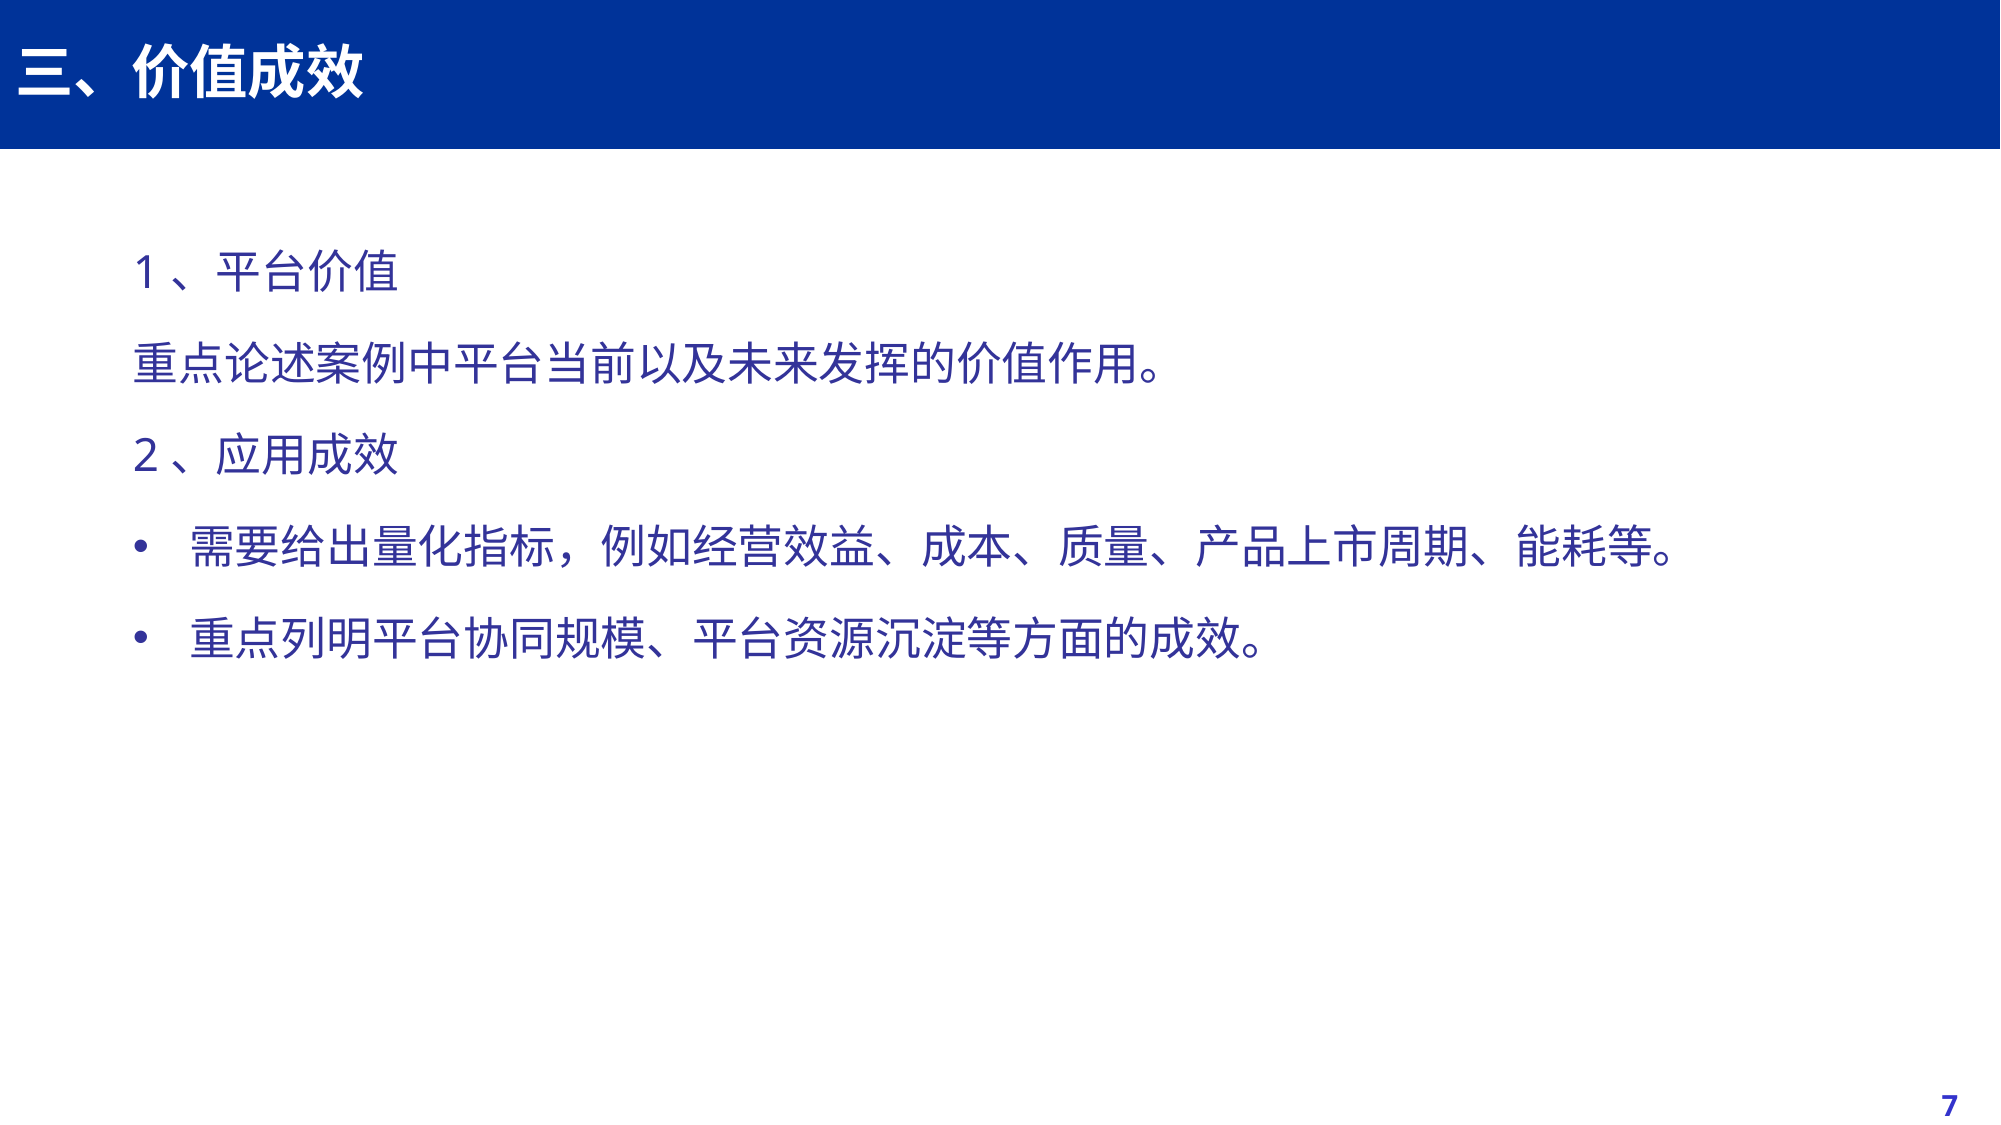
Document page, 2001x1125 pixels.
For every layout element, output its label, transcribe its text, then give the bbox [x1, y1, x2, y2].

title 三、价值成效 [0, 0, 2000, 145]
text_box 1、平台价值 重点论述案例中平台当前以及未来发挥的价值作用。 2、应用成效 需要给出量化指标，例如经营效益、成本、质量、产品上市周期、能耗等。 重点列明平台协同规模、平台资源沉淀等方面的成效。 [43, 208, 1851, 764]
